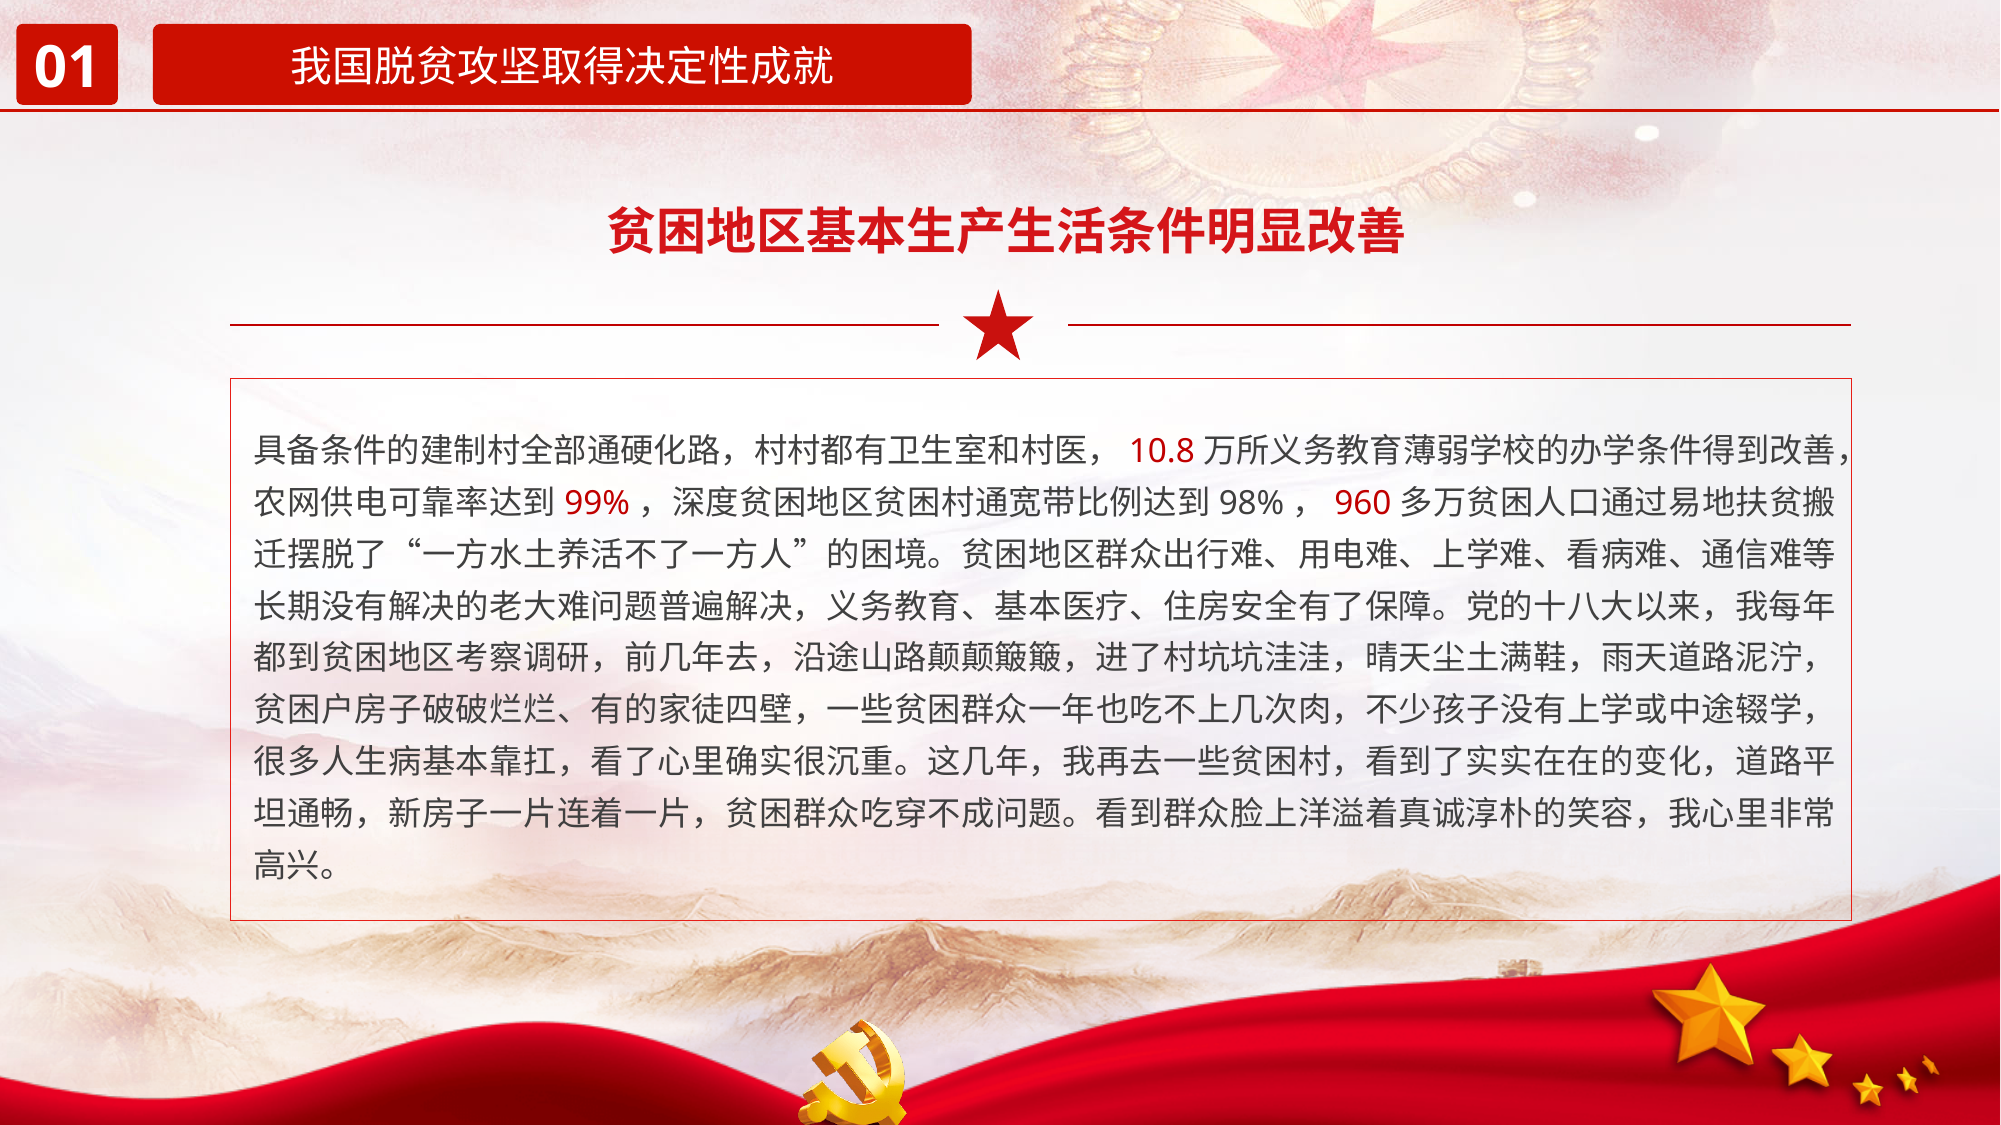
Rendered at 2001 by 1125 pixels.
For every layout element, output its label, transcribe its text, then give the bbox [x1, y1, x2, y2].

picture [0, 0, 2001, 1125]
text_box 贫困地区基本生产生活条件明显改善 [328, 192, 1685, 267]
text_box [229, 289, 1852, 361]
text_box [16, 23, 973, 106]
text_box [230, 378, 1851, 921]
text_box 具备条件的建制村全部通硬化路，村村都有卫生室和村医，10.8万所义务教育薄弱学校的办学条件得到改善，农网供电可靠率达到99%，深度贫困地区贫困村通宽带比例达到98%，960多万贫困人口通过易地扶贫搬迁摆脱了“一方水土养活不了一方人”的困境。贫困地区群众出行难、用电难、上学难、看病难、通信难等长期没有解决的老大难问题普遍解决，义务教育、基本医疗、住房安全有了保障。党的十八大以来，我每年都到贫困地区考察调研，前几年去，沿途山路颠颠簸簸，进了村坑坑洼洼，晴天尘土满鞋，雨天道路泥泞，贫困户房子破破烂烂、有的家徒四壁，一些贫困群众一年也吃不上几次肉，不少孩子没有上学或中途辍学，很多人生病基本靠扛，看了心里确实很沉重。这几年，我再去一些贫困村，看到了实实在在的变化，道路平坦通畅，新房子一片连着一片，贫困群众吃穿不成问题。看到群众脸上洋溢着真诚淳朴的笑容，我心里非常高兴。 [238, 410, 1851, 892]
